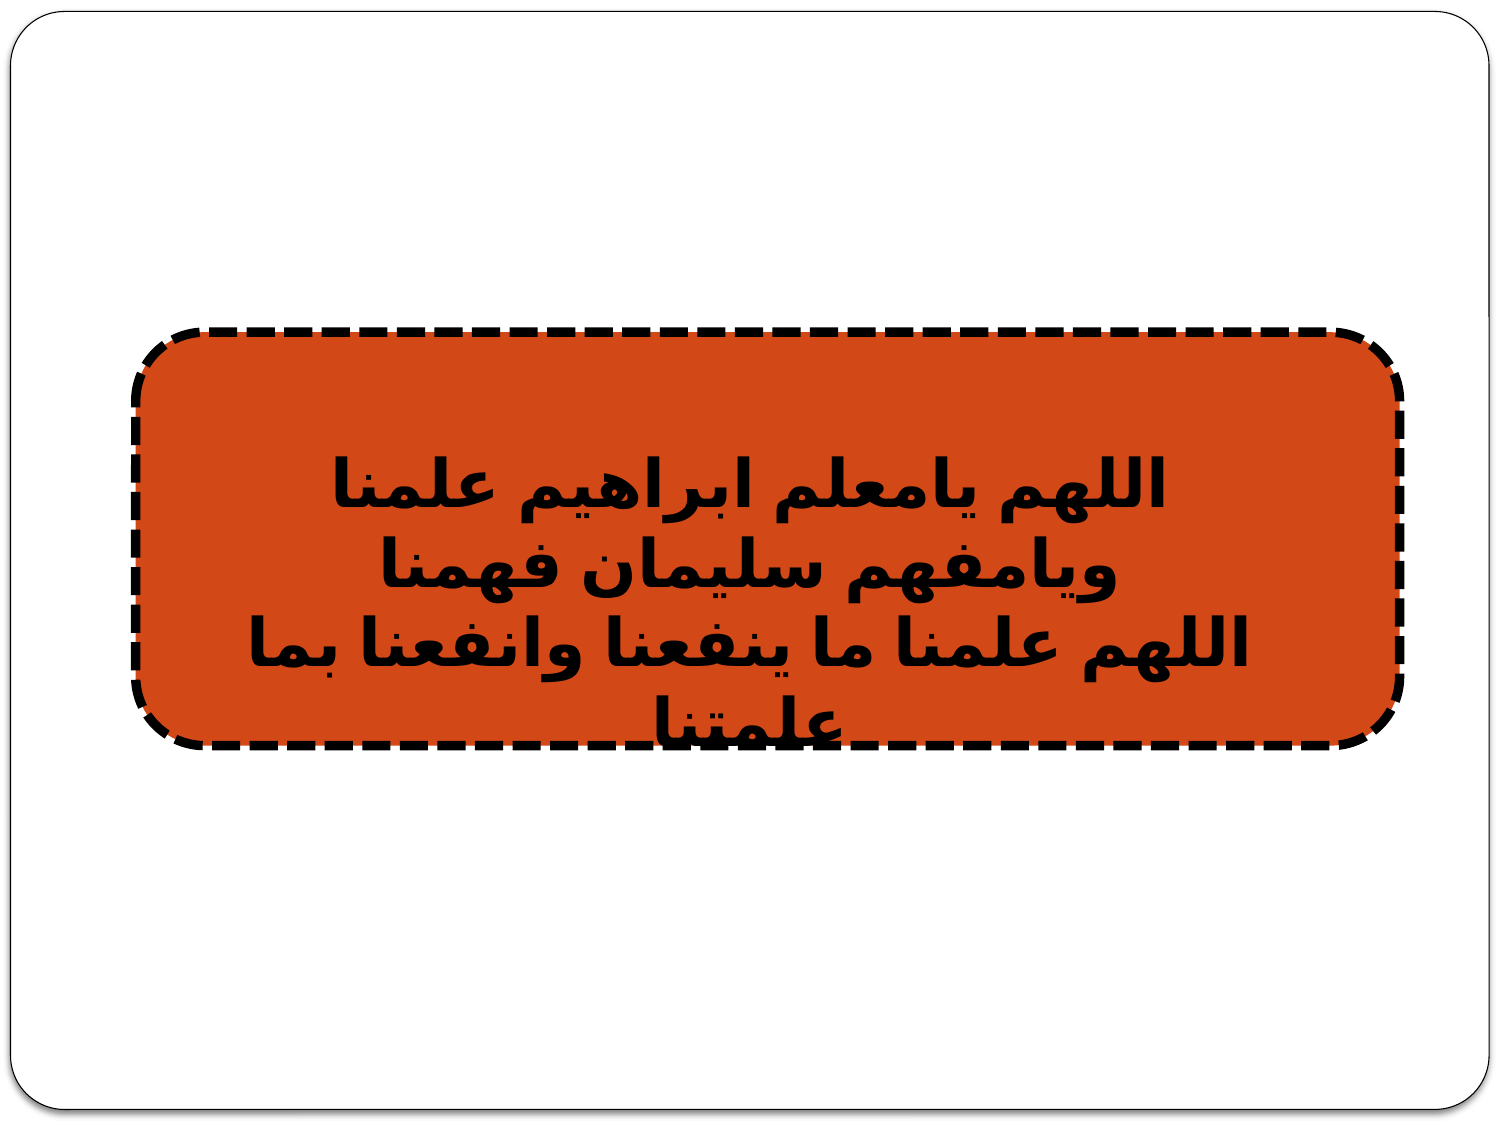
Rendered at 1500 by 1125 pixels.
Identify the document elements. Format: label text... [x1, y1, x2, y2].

text_box [134, 331, 1401, 747]
list [150, 237, 1425, 988]
text_box اللهم يامعلم ابراهيم علمنا ويامفهم سليمان فهمنا اللهم علمنا ما ينفعنا وانفعنا بما علمتنا [218, 432, 1282, 768]
